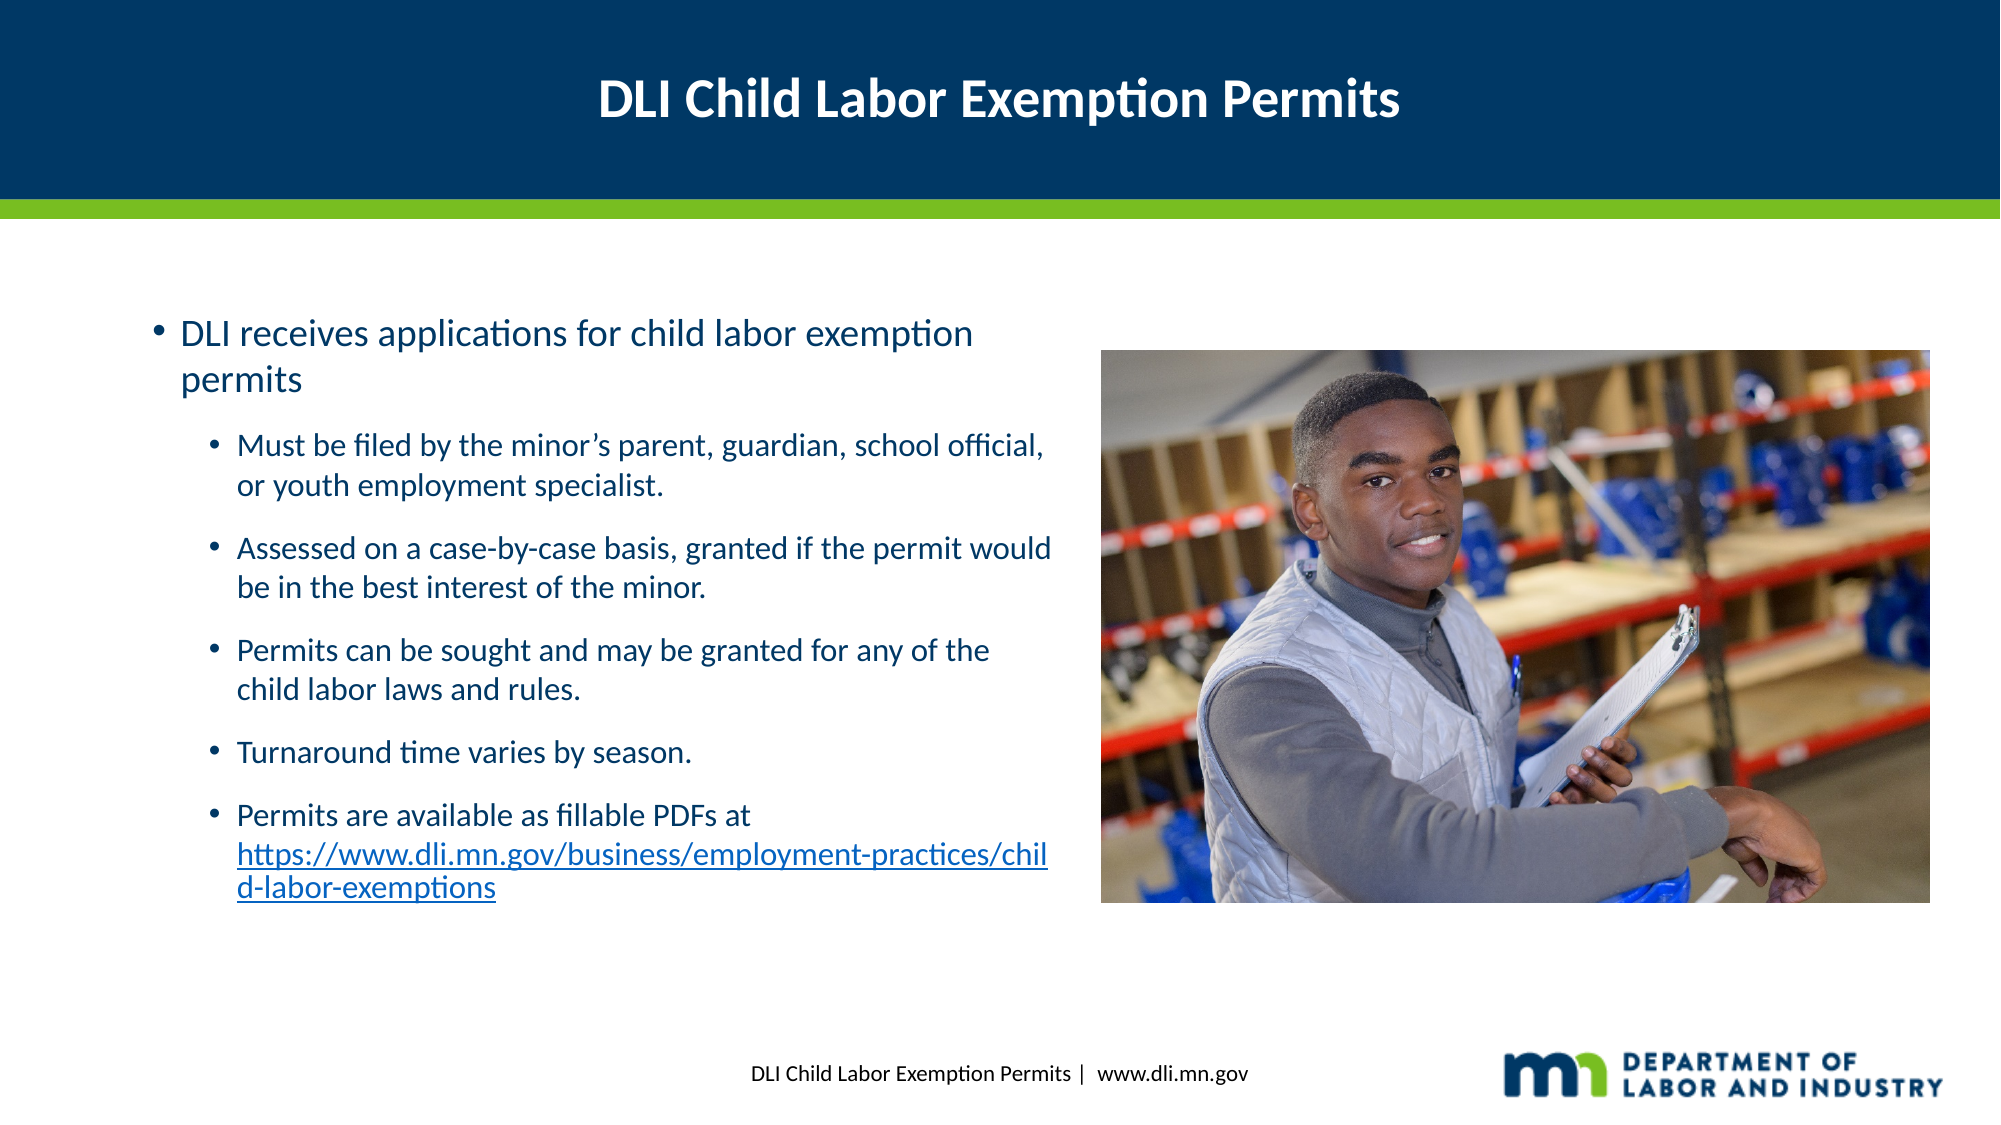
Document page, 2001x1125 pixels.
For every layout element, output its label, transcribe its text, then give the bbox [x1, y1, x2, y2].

list DLI receives applications for child labor exemption permits Must be filed by the minor’s parent, guardian, school official, or youth employment specialist. Assessed on a case-by-case basis, granted if the permit would be in the best interest of the minor. Permits can be sought and may be granted for any of the child labor laws and rules. Turnaround time varies by season. Permits are available as fillable PDFs at https://www.dli.mn.gov/business/employment-practices/child-labor-exemptions [137, 299, 1075, 1014]
footer DLI Child Labor Exemption Permits | www.dli.mn.gov [541, 1042, 1459, 1103]
picture [1101, 349, 1930, 903]
picture [1488, 1027, 1963, 1124]
title DLI Child Labor Exemption Permits [0, 0, 2000, 200]
